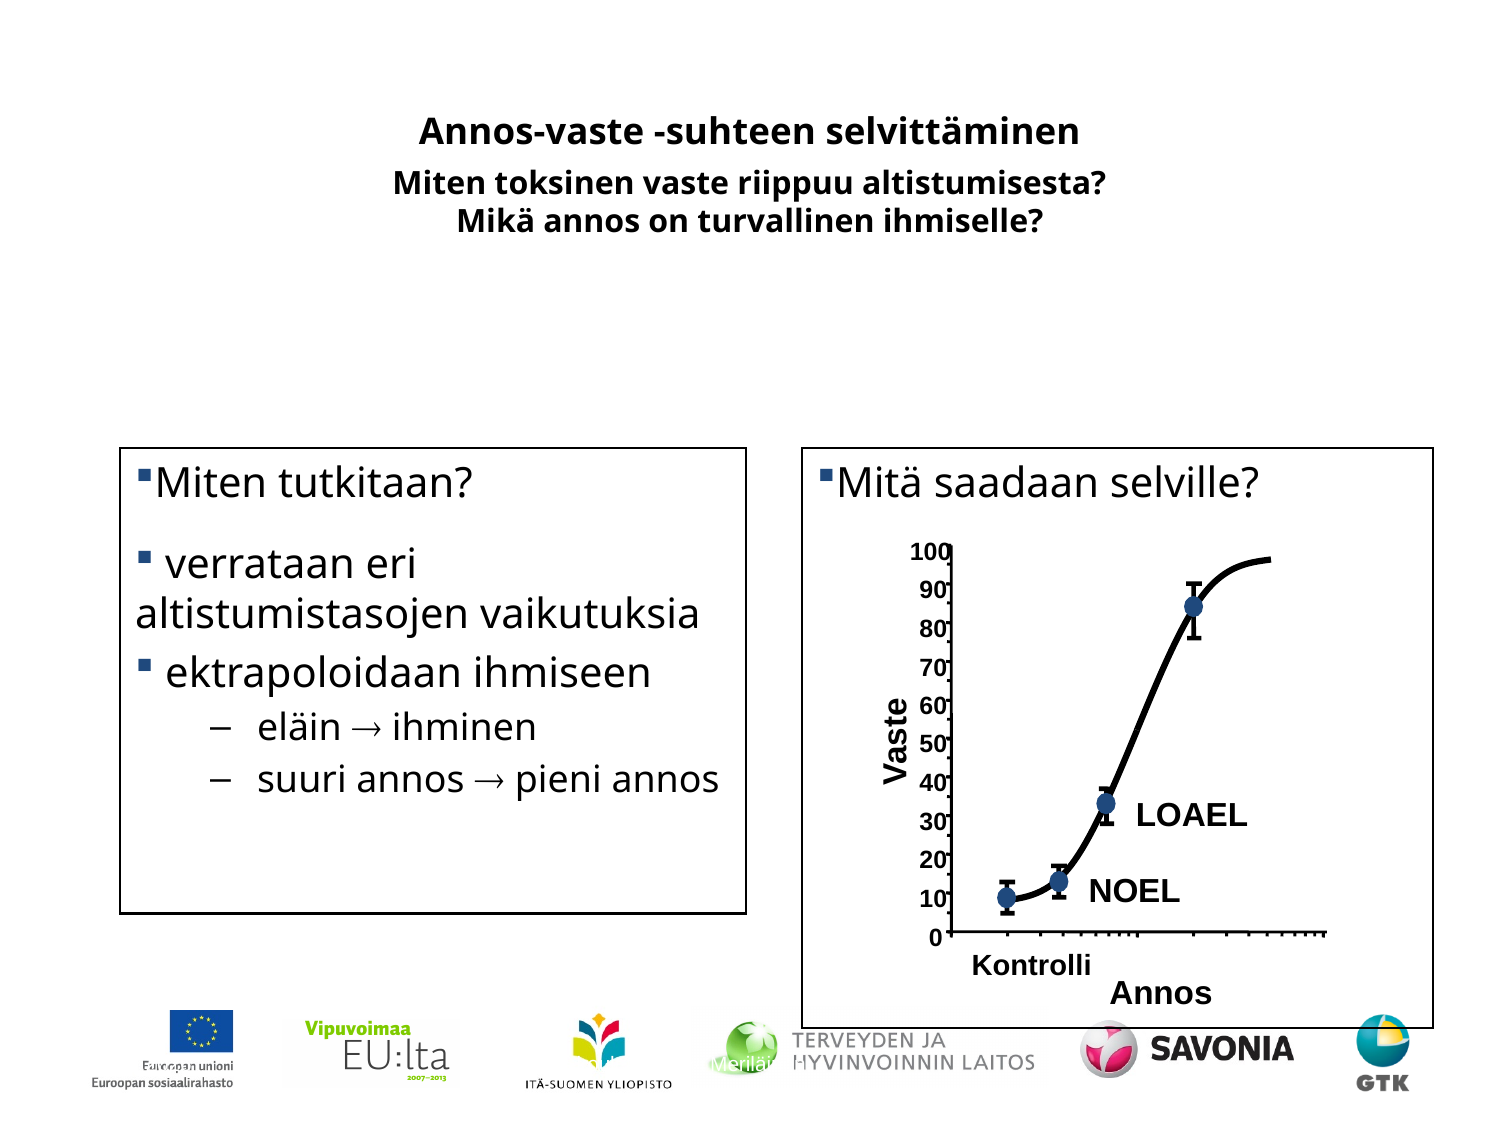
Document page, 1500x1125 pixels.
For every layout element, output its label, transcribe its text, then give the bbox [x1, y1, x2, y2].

list Mitä saadaan selville? [801, 447, 1434, 1029]
picture [88, 1010, 234, 1042]
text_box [875, 534, 1327, 1012]
picture [282, 1019, 460, 1088]
title Annos-vaste -suhteen selvittäminen Miten toksinen vaste riippuu altistumisesta? Mikä annos on turvallinen ihmiselle? [111, 99, 1389, 288]
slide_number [75, 1042, 425, 1103]
footer ESR-koulutus/Päivi Meriläinen [512, 1042, 988, 1103]
picture [505, 993, 1049, 1112]
picture [1080, 1029, 1294, 1078]
picture [1353, 1029, 1412, 1094]
list Miten tutkitaan? verrataan eri altistumistasojen vaikutuksia ektrapoloidaan ihmiseen eläin  ihminen suuri annos  pieni annos [120, 447, 747, 914]
